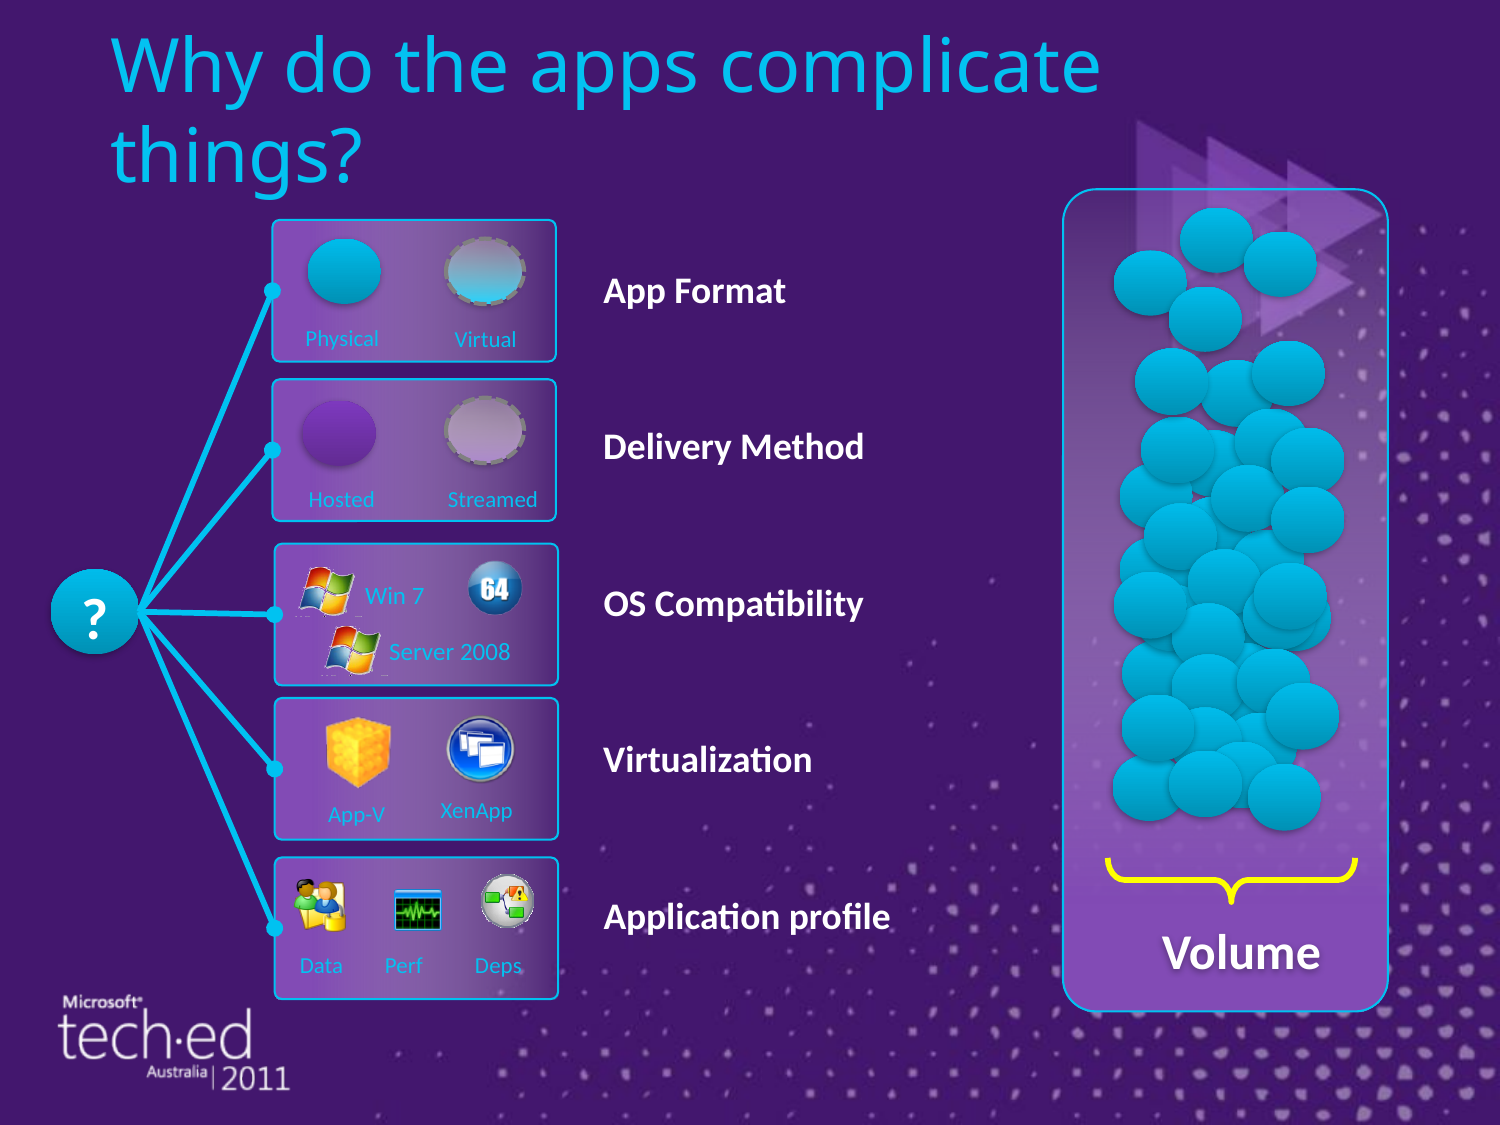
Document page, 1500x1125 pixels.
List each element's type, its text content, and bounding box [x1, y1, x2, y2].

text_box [139, 219, 803, 377]
title Why do the apps complicate things? [95, 42, 1375, 173]
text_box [139, 379, 882, 544]
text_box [139, 543, 881, 610]
text_box ? [50, 569, 132, 655]
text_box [1062, 189, 1389, 1012]
picture [0, 0, 1500, 1125]
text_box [139, 611, 908, 1000]
